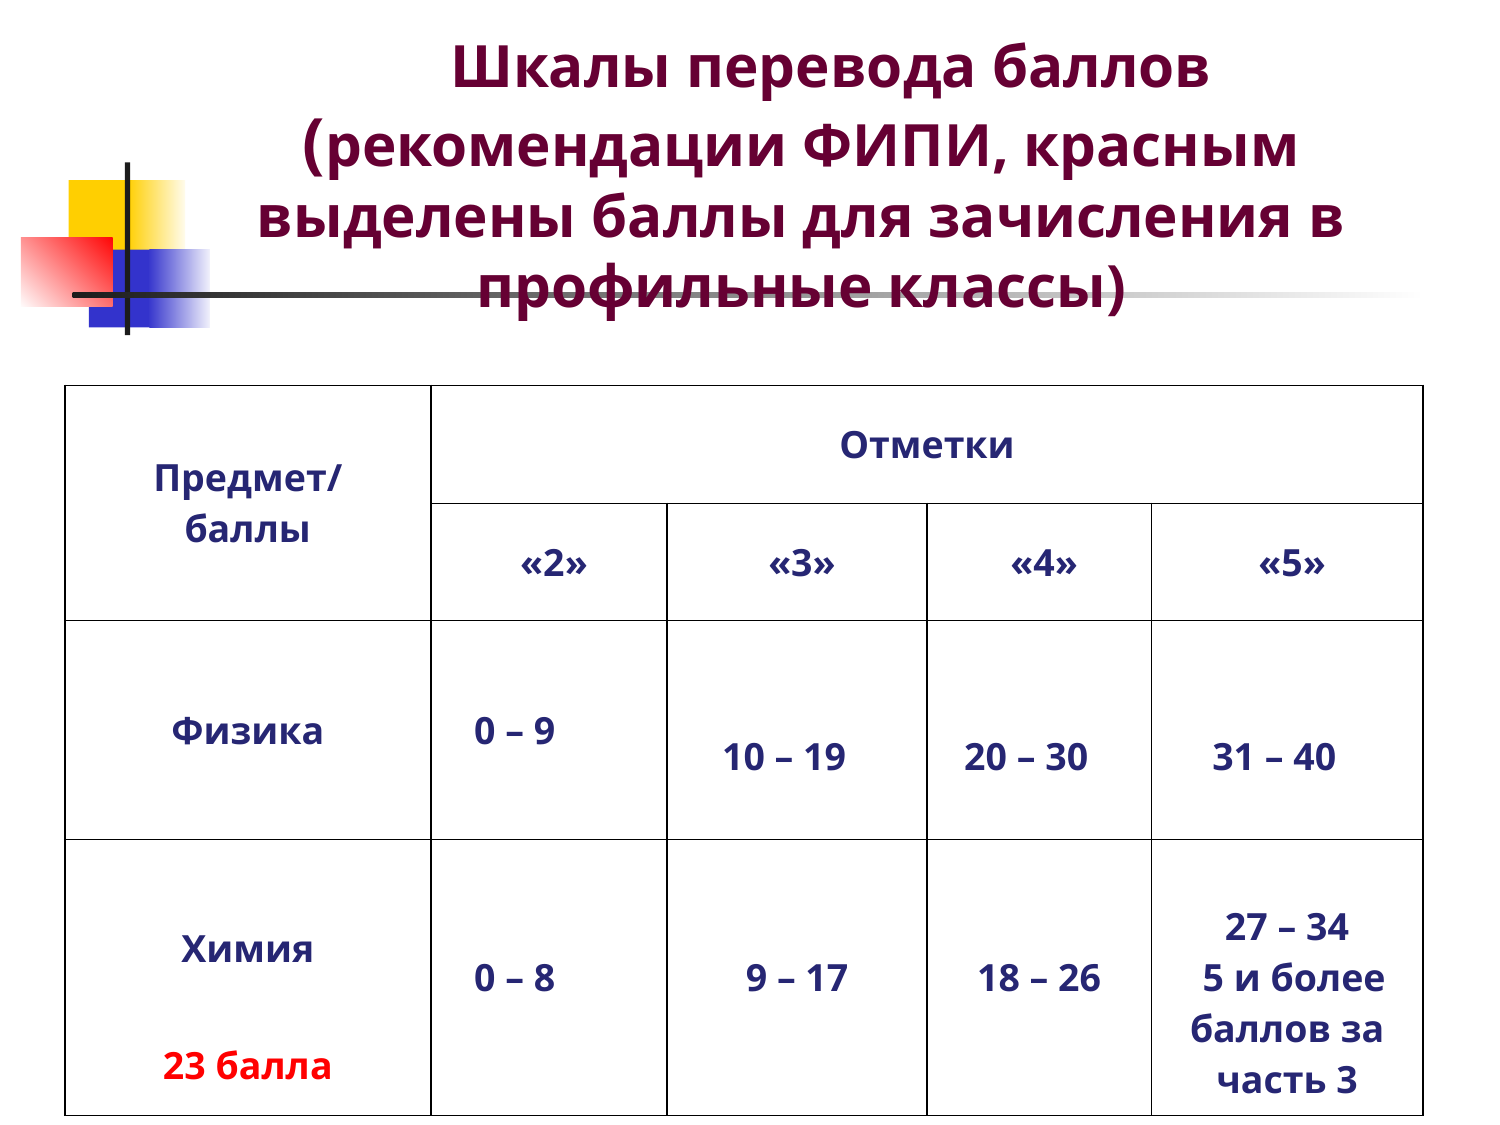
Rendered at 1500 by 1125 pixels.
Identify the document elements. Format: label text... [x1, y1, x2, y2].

table_header Отметки [432, 386, 1422, 503]
table_cell Физика [66, 621, 430, 839]
table_cell «4» [928, 504, 1151, 620]
table_cell 0 – 8 [432, 840, 666, 1115]
table_cell Химия 23 балла [66, 840, 430, 1115]
table_cell «5» [1152, 504, 1422, 620]
table_cell 0 – 9 [432, 621, 666, 839]
table_cell 31 – 40 [1152, 621, 1422, 839]
table_cell 20 – 30 [928, 621, 1151, 839]
table_cell «2» [432, 504, 666, 620]
title Шкалы перевода баллов (рекомендации ФИПИ, красным выделены баллы для зачисления в профильные классы) [164, 117, 1439, 232]
table_cell 18 – 26 [928, 840, 1151, 1115]
table_cell «3» [668, 504, 926, 620]
table_cell 9 – 17 [668, 840, 926, 1115]
table_header Предмет/ баллы [66, 386, 430, 620]
table_cell 27 – 34 5 и более баллов за часть 3 [1152, 840, 1422, 1115]
table_cell 10 – 19 [668, 621, 926, 839]
